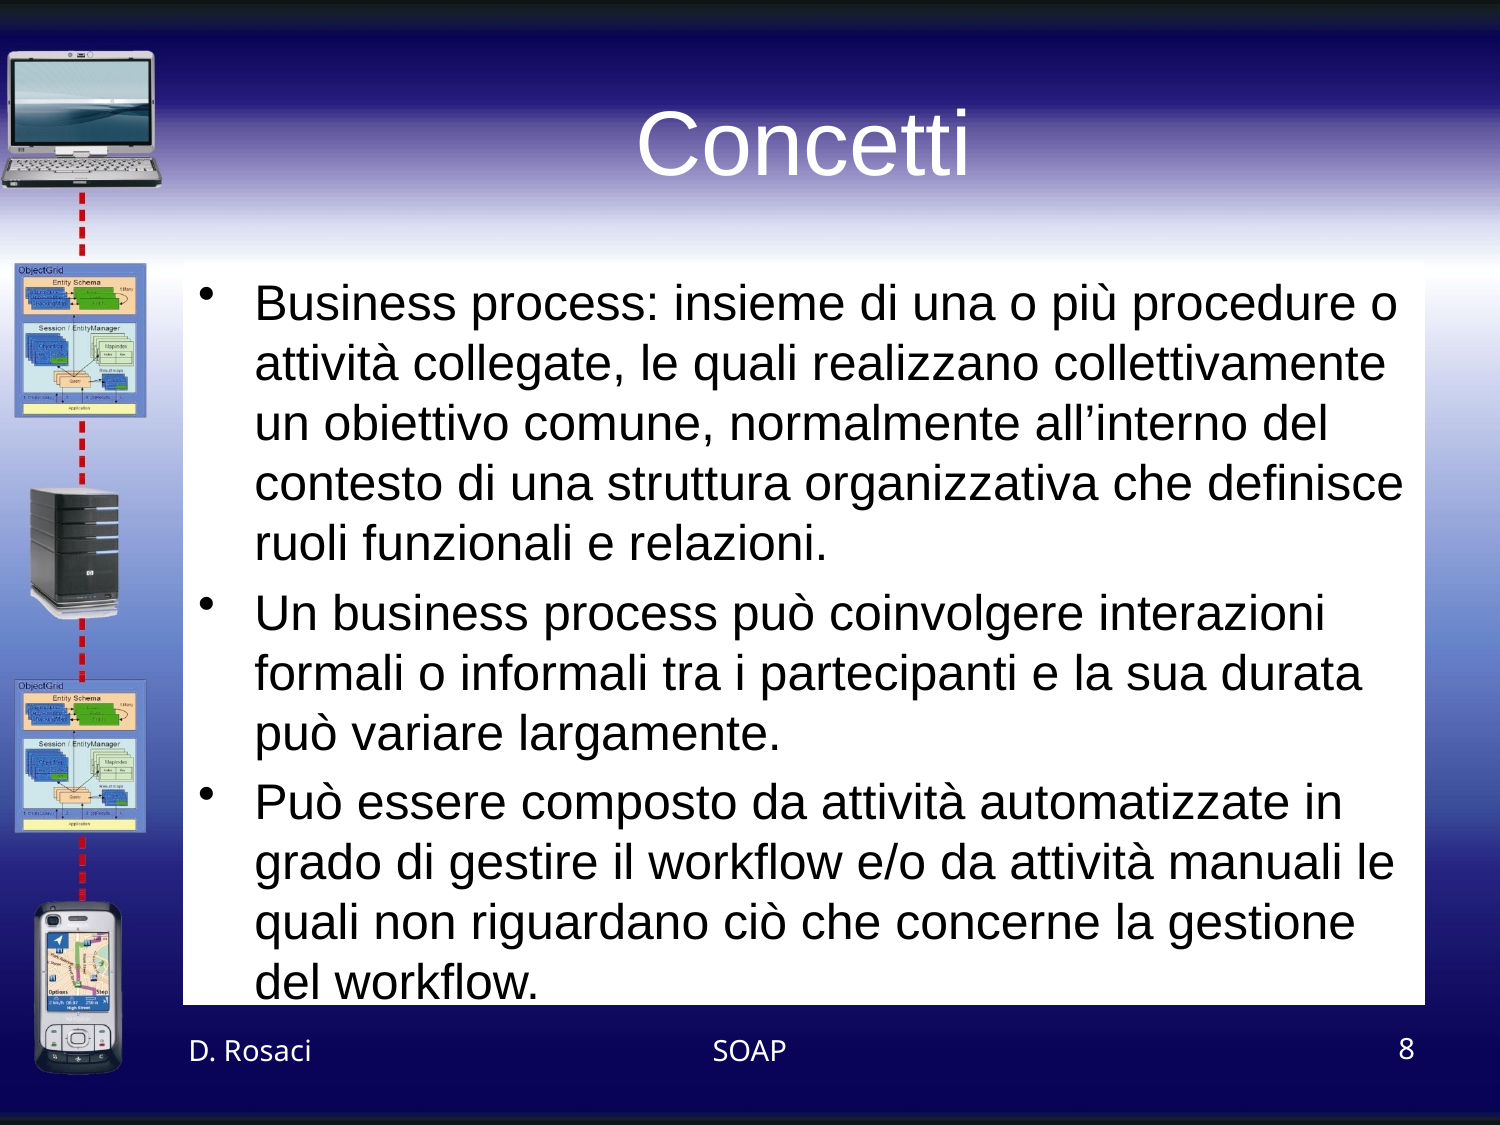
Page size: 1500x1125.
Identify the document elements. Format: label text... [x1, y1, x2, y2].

list Business process: insieme di una o più procedure o attività collegate, le quali realizzano collettivamente un obiettivo comune, normalmente all’interno del contesto di una struttura organizzativa che definisce ruoli funzionali e relazioni. Un business process può coinvolgere interazioni formali o informali tra i partecipanti e la sua durata può variare largamente. Può essere composto da attività automatizzate in grado di gestire il workflow e/o da attività manuali le quali non riguardano ciò che concerne la gestione del workflow. [182, 262, 1426, 1006]
footer SOAP [512, 1024, 988, 1103]
slide_number D. Rosaci [74, 1024, 426, 1103]
title Concetti [182, 44, 1426, 233]
picture [0, 0, 1500, 1125]
